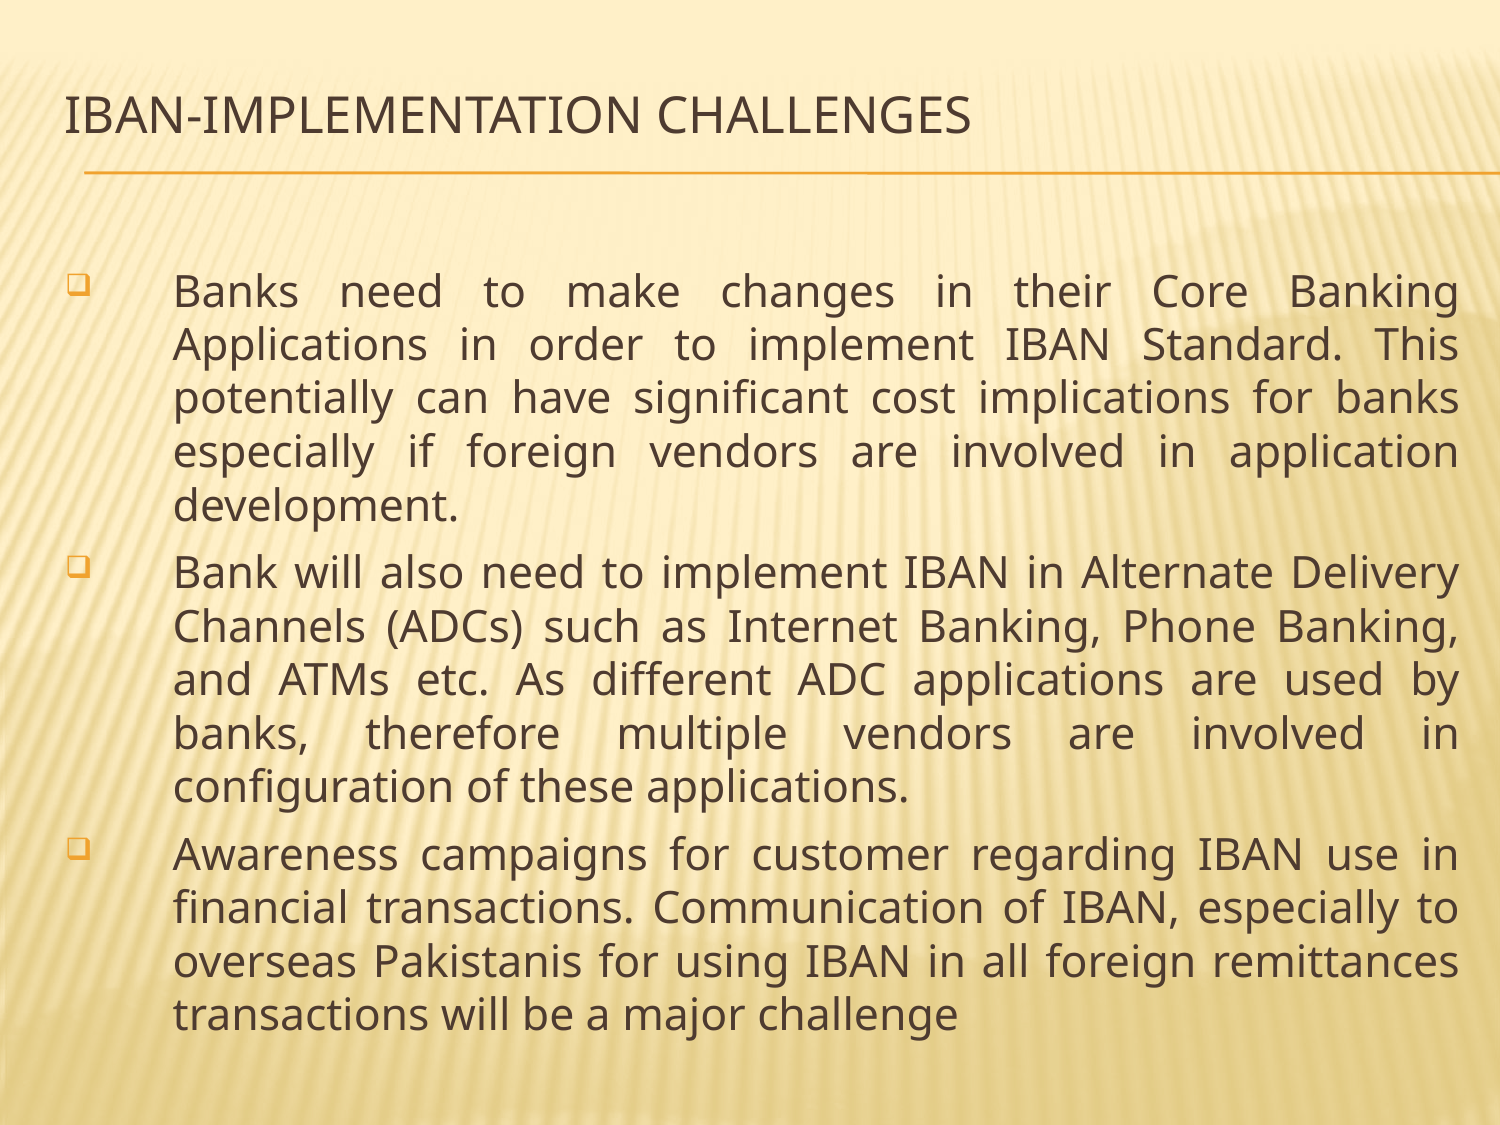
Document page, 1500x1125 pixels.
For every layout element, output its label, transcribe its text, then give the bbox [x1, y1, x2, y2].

list Banks need to make changes in their Core Banking Applications in order to implement IBAN Standard. This potentially can have significant cost implications for banks especially if foreign vendors are involved in application development. Bank will also need to implement IBAN in Alternate Delivery Channels (ADCs) such as Internet Banking, Phone Banking, and ATMs etc. As different ADC applications are used by banks, therefore multiple vendors are involved in configuration of these applications. Awareness campaigns for customer regarding IBAN use in financial transactions. Communication of IBAN, especially to overseas Pakistanis for using IBAN in all foreign remittances transactions will be a major challenge [49, 254, 1476, 1076]
title IBAN-implementation Challenges [50, 75, 1475, 213]
